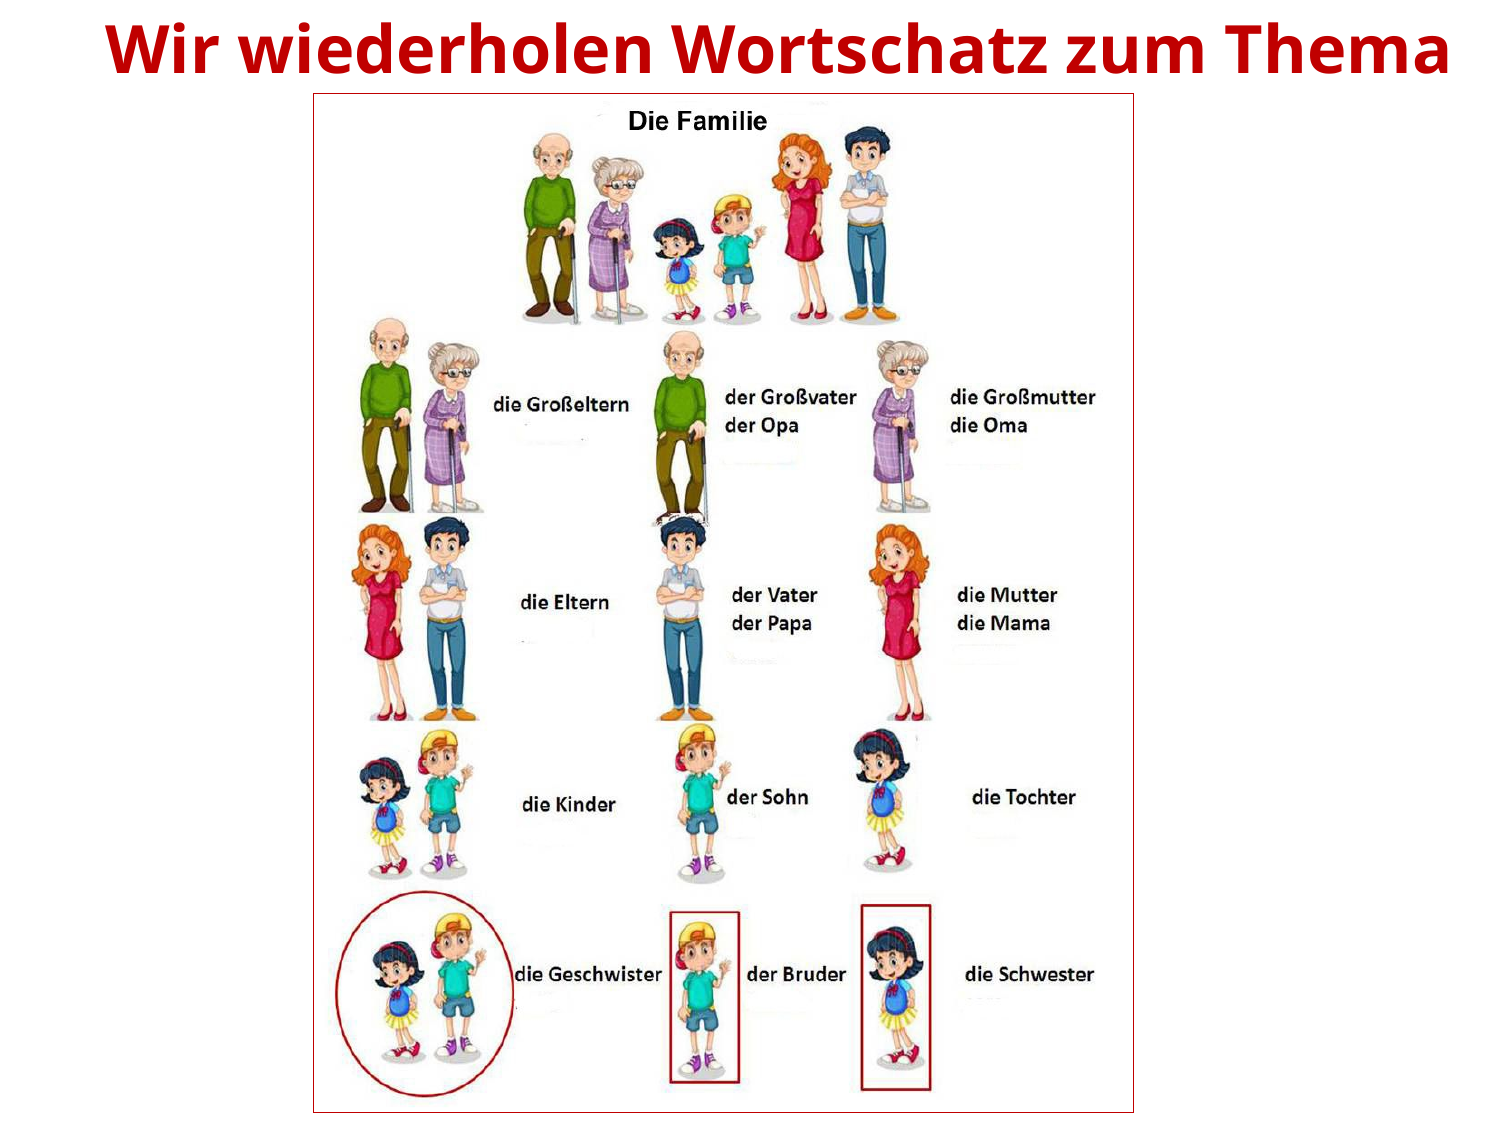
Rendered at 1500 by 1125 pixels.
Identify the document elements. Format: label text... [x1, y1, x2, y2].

picture [313, 93, 1135, 1114]
text_box Wir wiederholen Wortschatz zum Thema [58, 0, 1500, 95]
